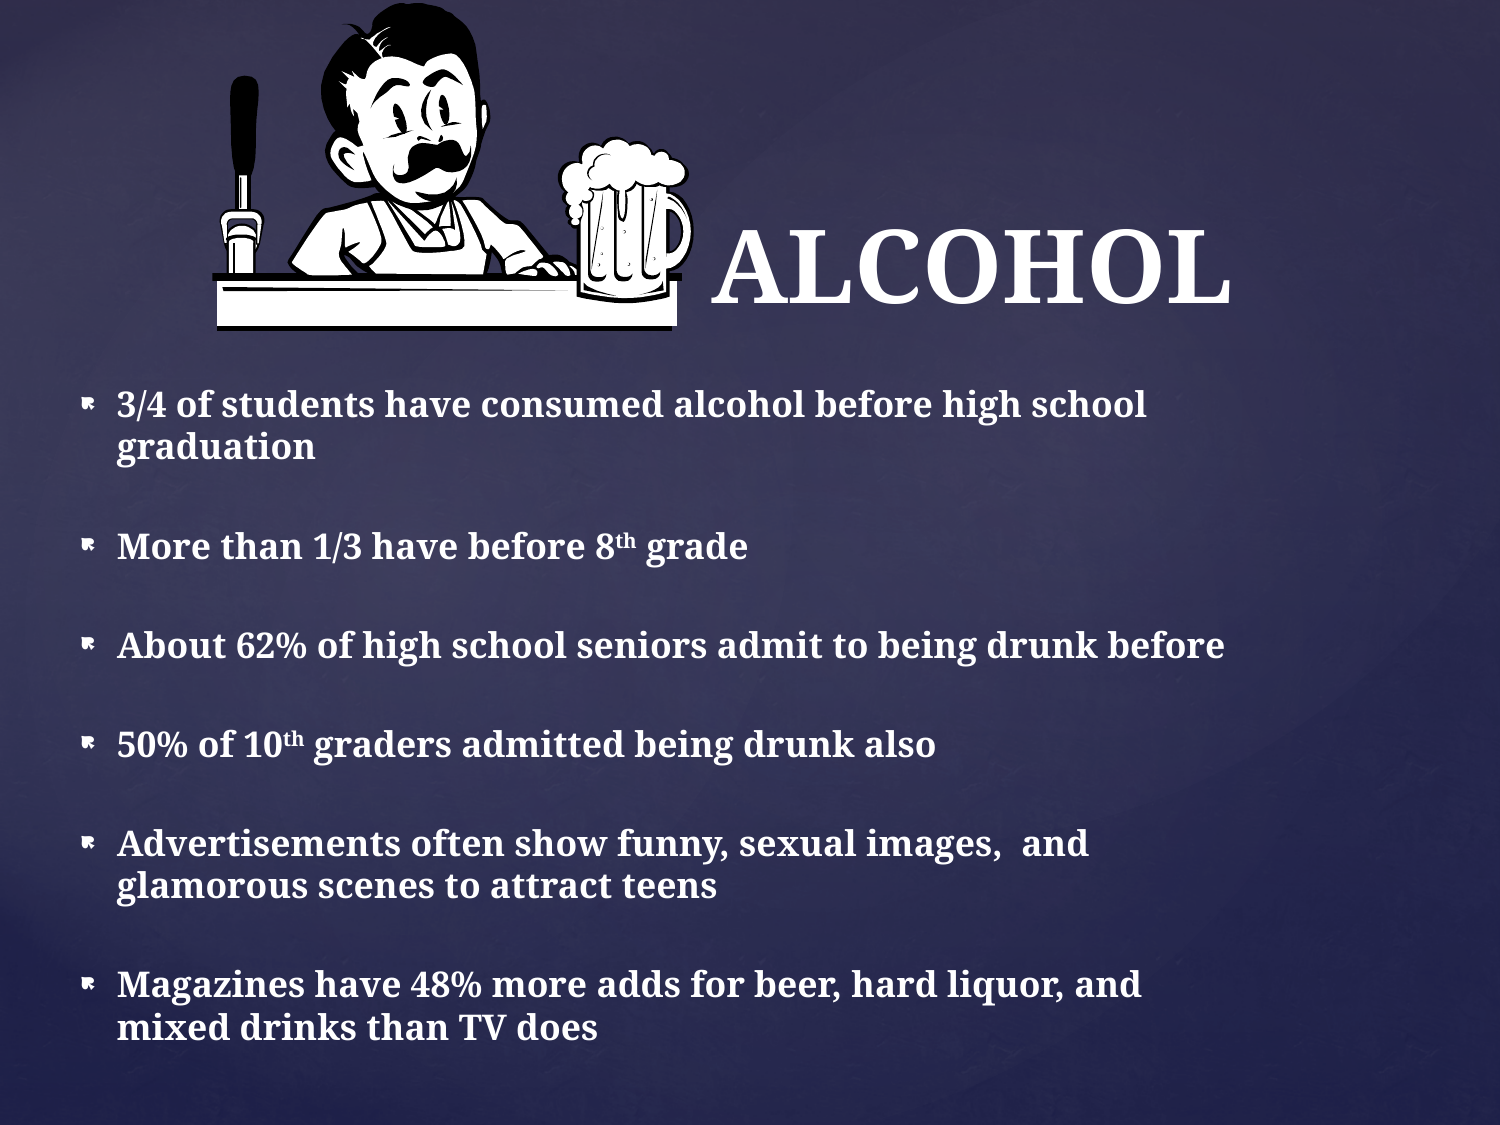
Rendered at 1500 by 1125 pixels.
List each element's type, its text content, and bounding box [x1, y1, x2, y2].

title ALCOHOL [703, 181, 1272, 332]
picture [211, 0, 695, 332]
list 3/4 of students have consumed alcohol before high school graduation More than 1/3 have before 8th grade About 62% of high school seniors admit to being drunk before 50% of 10th graders admitted being drunk also Advertisements often show funny, sexual images, and glamorous scenes to attract teens Magazines have 48% more adds for beer, hard liquor, and mixed drinks than TV does [62, 324, 1275, 1063]
